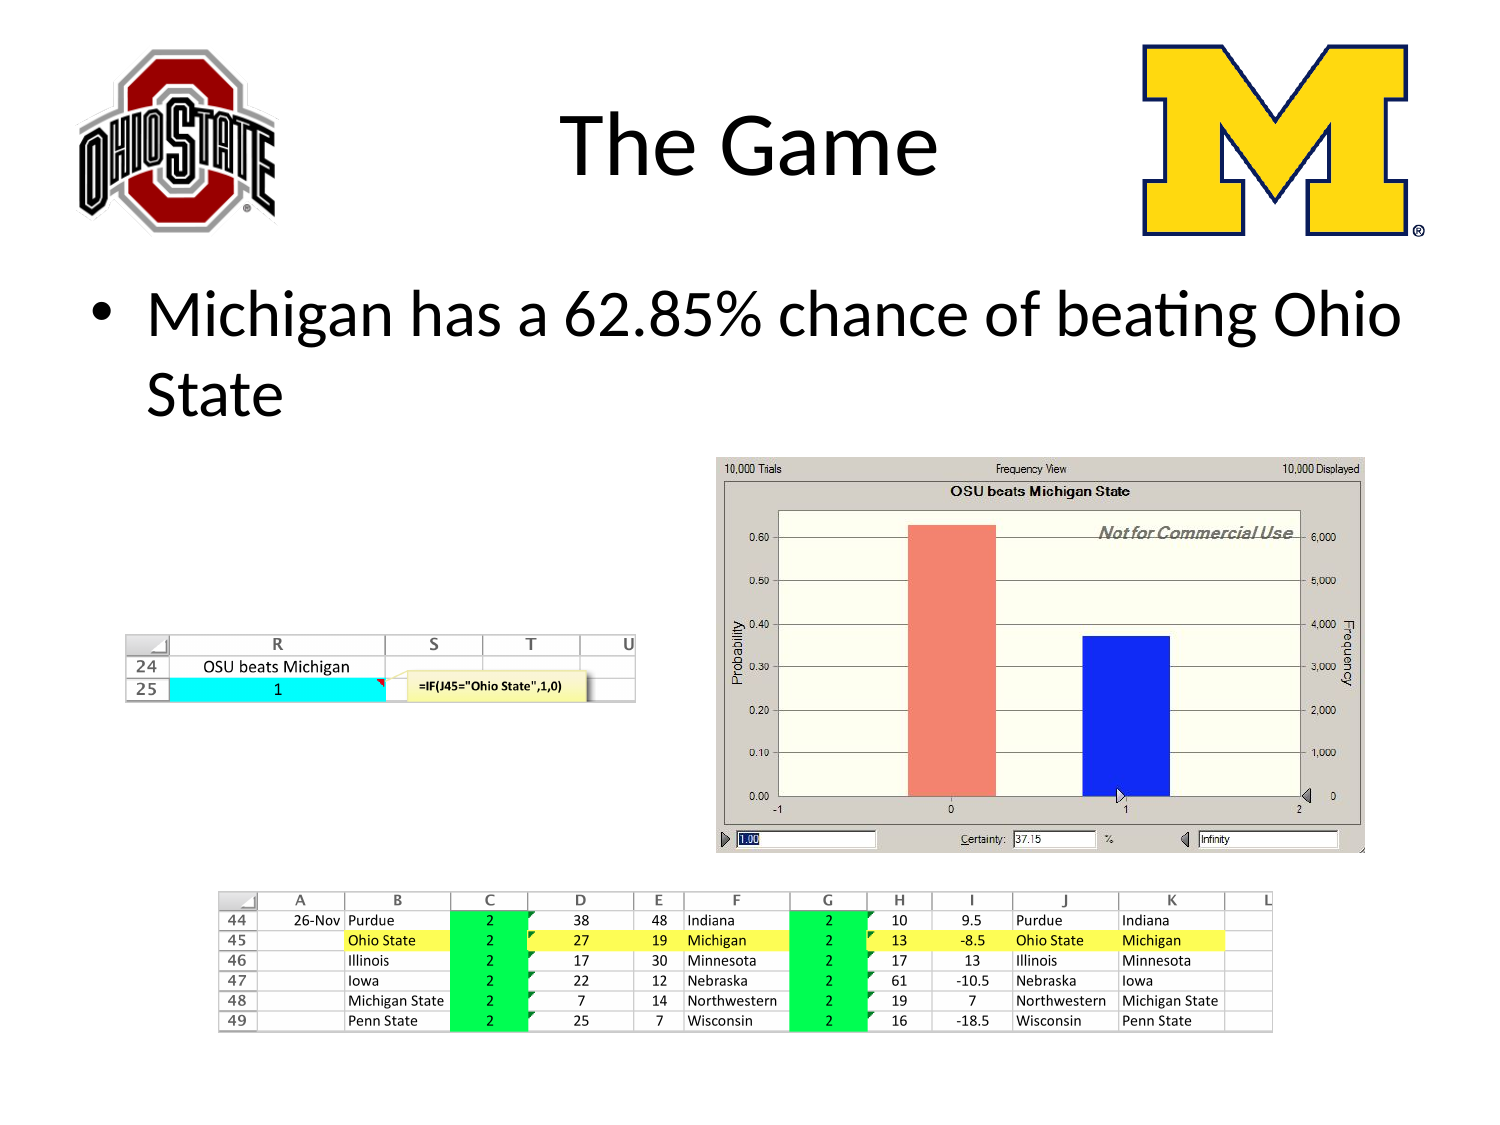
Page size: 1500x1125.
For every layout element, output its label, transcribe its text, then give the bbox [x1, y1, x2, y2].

list Michigan has a 62.85% chance of beating Ohio State [75, 262, 1425, 1005]
picture [124, 633, 636, 704]
picture [716, 457, 1365, 853]
picture [1142, 44, 1426, 238]
title The Game [279, 45, 1140, 233]
picture [74, 45, 279, 238]
picture [218, 891, 1274, 1033]
